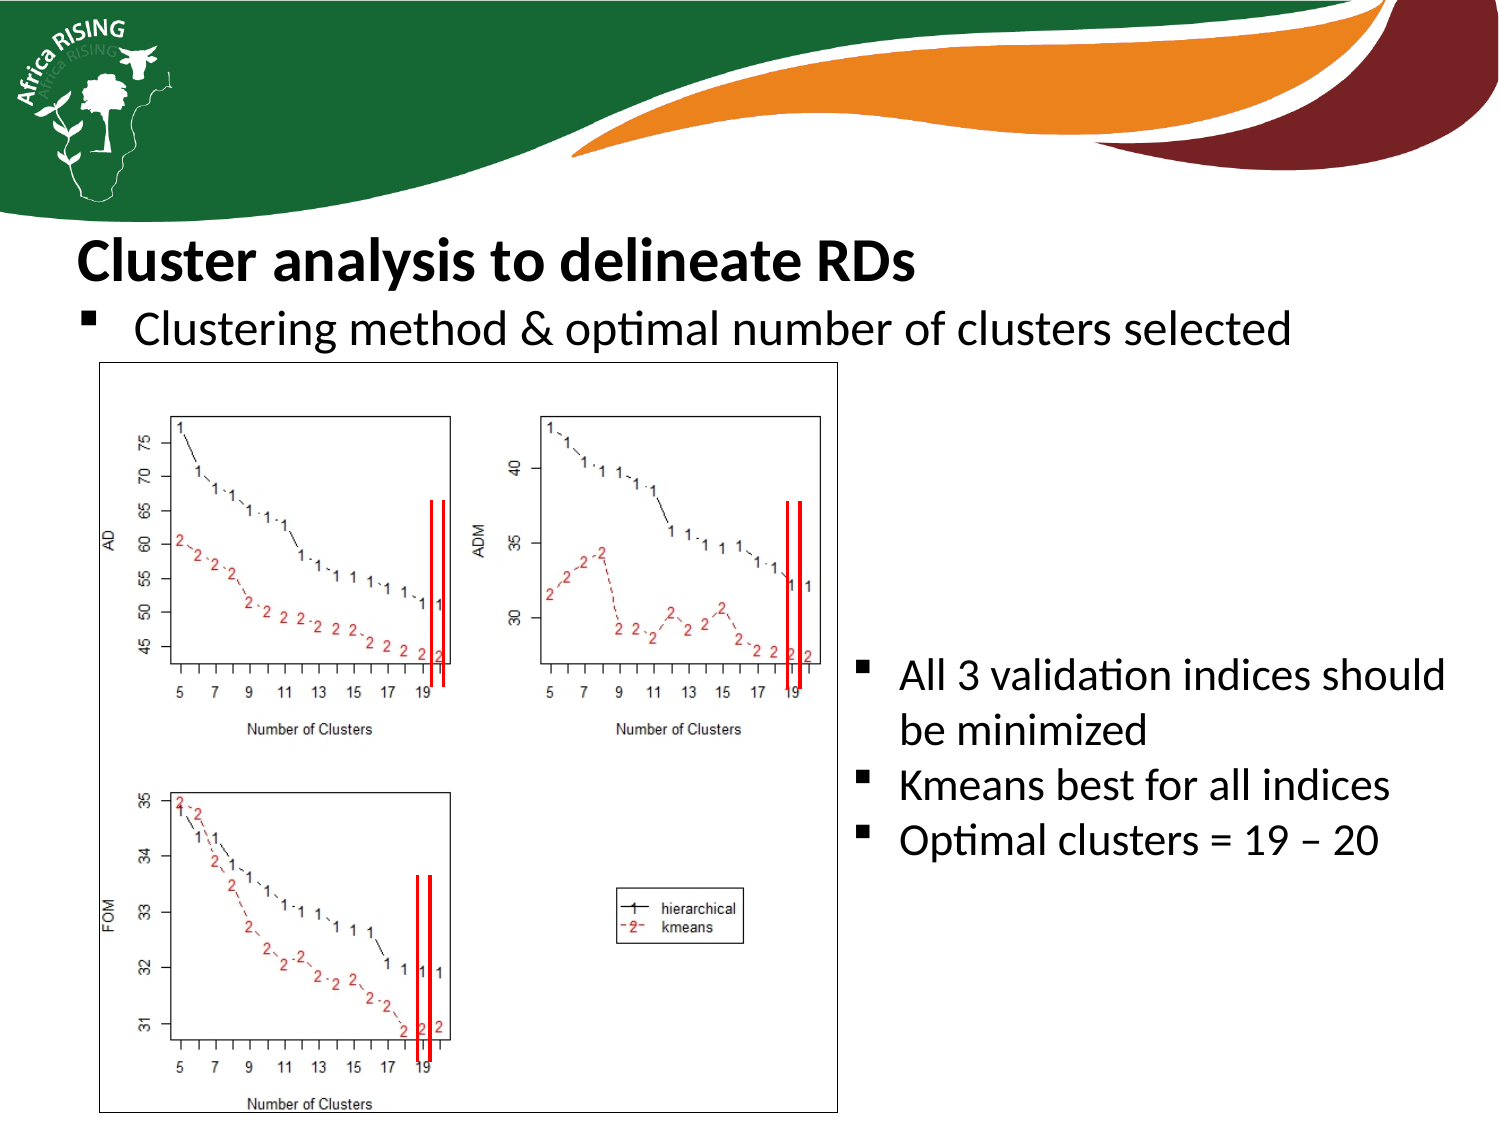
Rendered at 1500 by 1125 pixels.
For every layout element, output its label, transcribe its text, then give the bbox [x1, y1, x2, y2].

picture [99, 362, 838, 1113]
title Cluster analysis to delineate RDs [62, 212, 1438, 287]
text_box All 3 validation indices should be minimized Kmeans best for all indices Optimal clusters = 19 – 20 [841, 637, 1488, 873]
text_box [430, 499, 444, 688]
picture [0, 0, 1499, 222]
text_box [417, 874, 431, 1063]
text_box Clustering method & optimal number of clusters selected [62, 287, 1438, 363]
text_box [787, 500, 801, 689]
